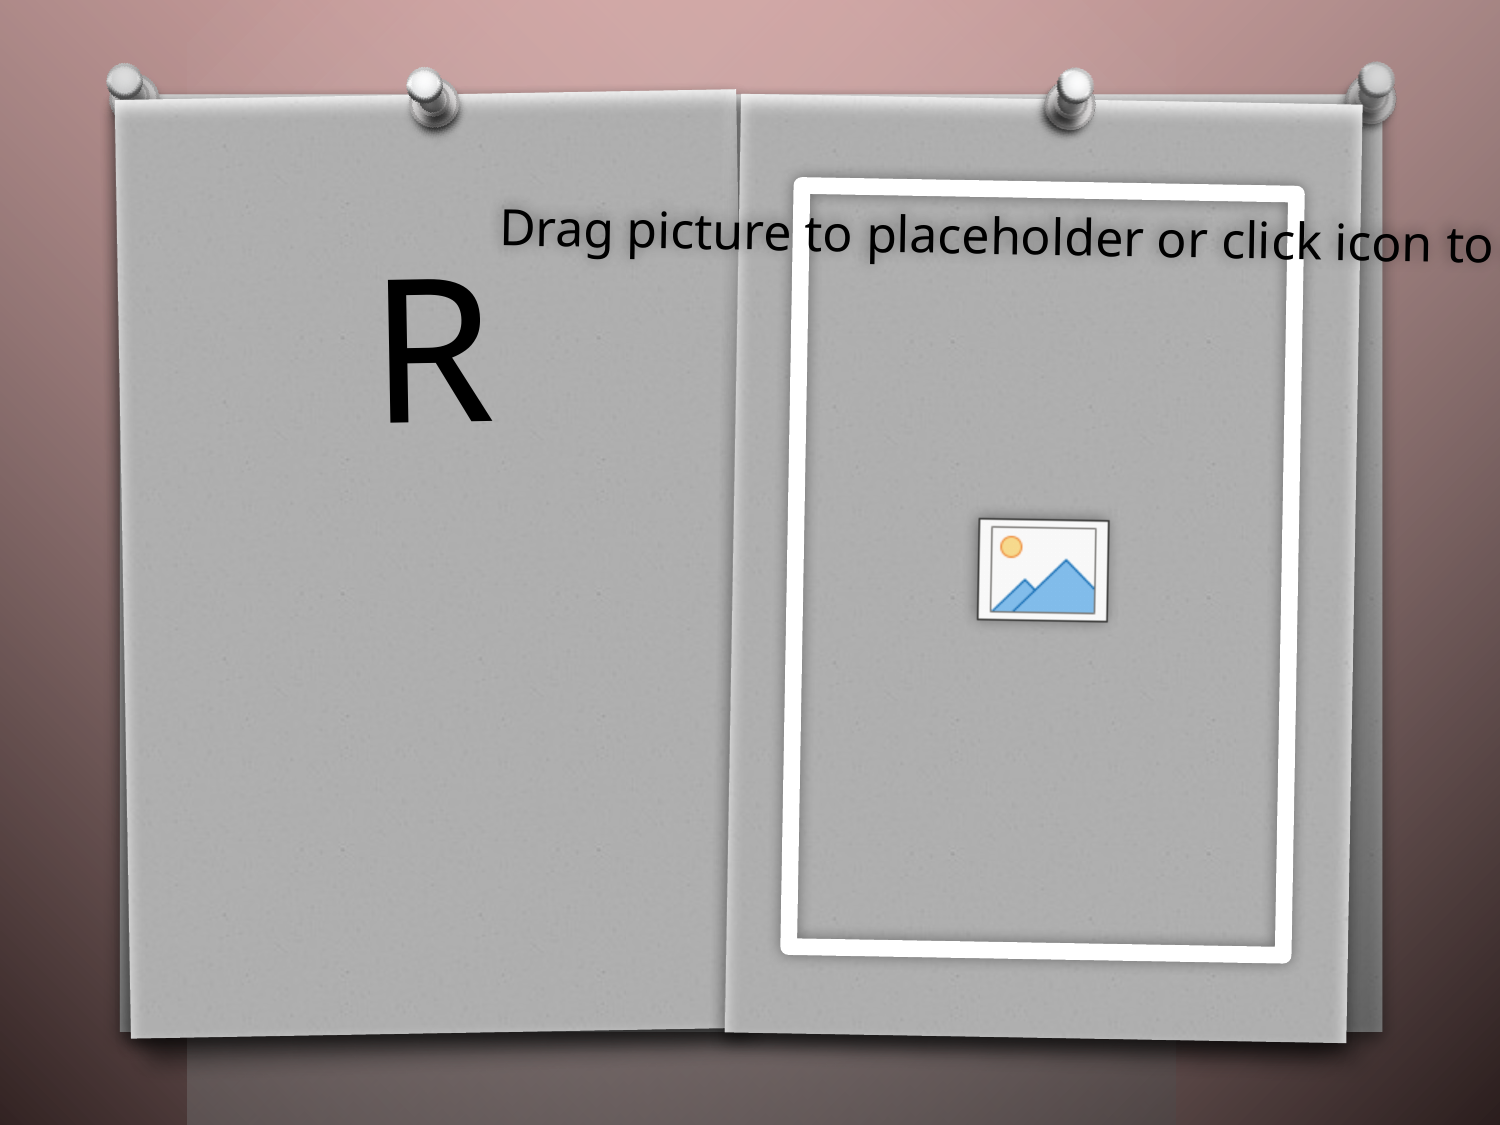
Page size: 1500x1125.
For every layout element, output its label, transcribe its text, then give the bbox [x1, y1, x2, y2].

picture [1016, 41, 1138, 162]
picture [803, 197, 1282, 943]
picture [375, 33, 497, 157]
title R [179, 222, 687, 475]
